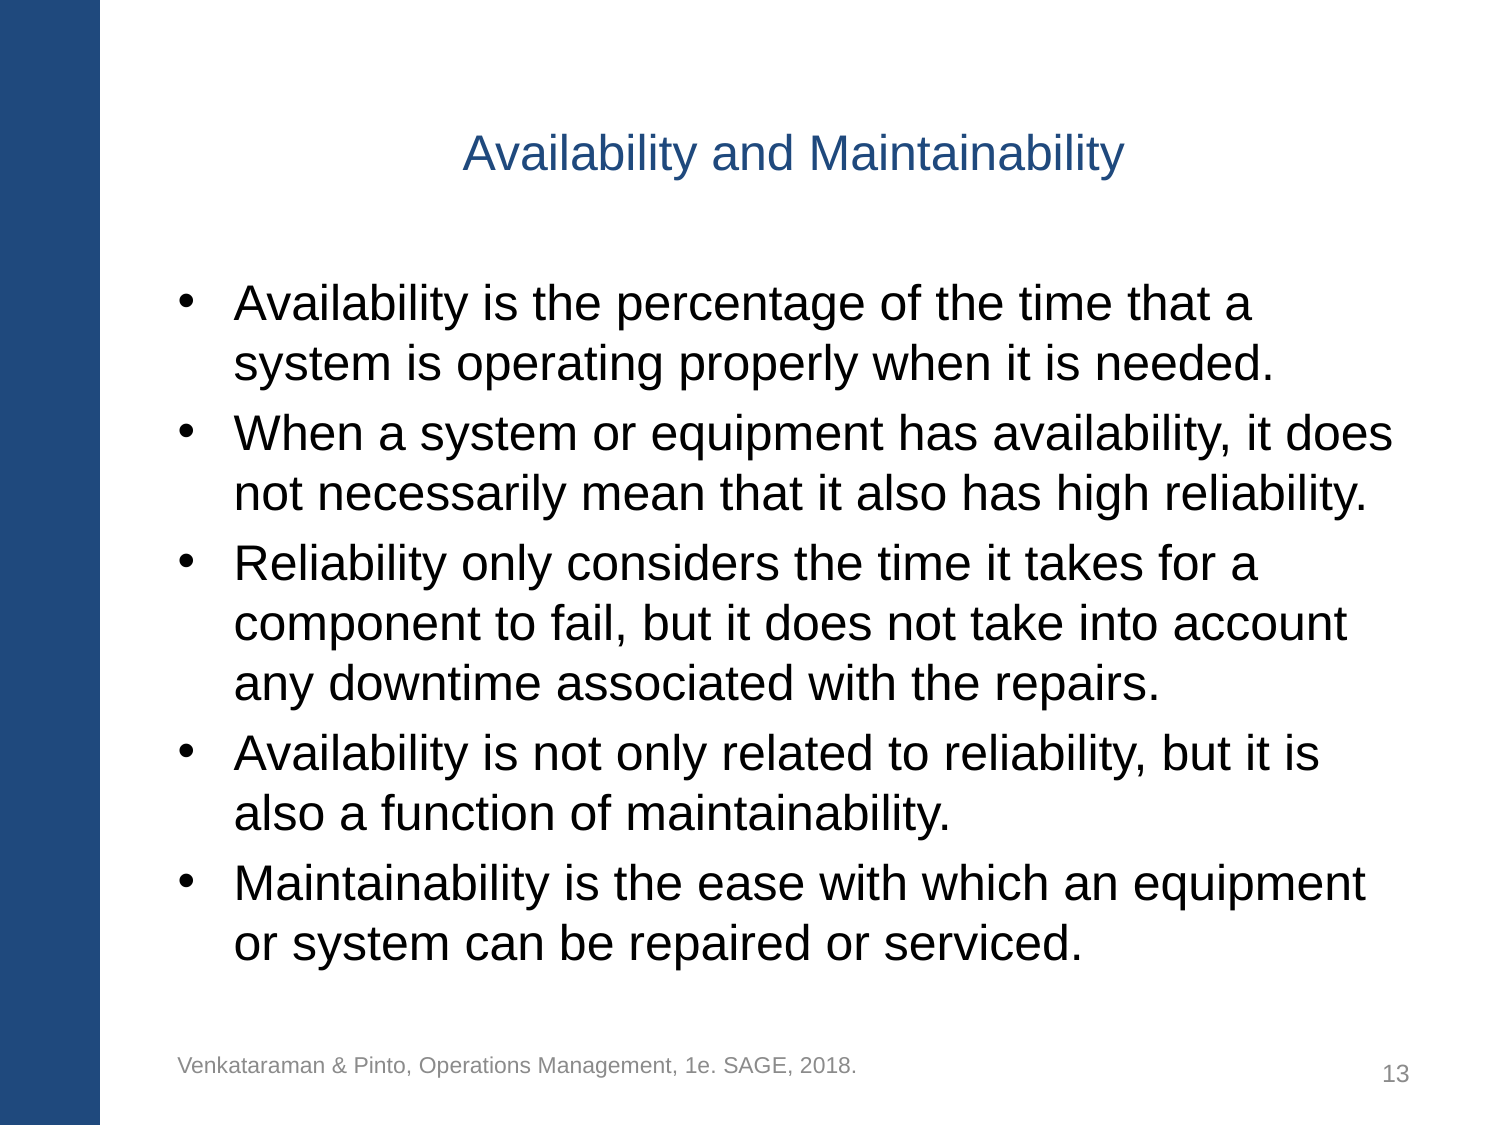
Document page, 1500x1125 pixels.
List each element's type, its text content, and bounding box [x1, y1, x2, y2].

footer Venkataraman & Pinto, Operations Management, 1e. SAGE, 2018. [162, 1042, 1313, 1103]
title Availability and Maintainability [162, 37, 1425, 262]
slide_number 13 [1350, 1042, 1425, 1103]
list Availability is the percentage of the time that a system is operating properly when it is needed. When a system or equipment has availability, it does not necessarily mean that it also has high reliability. Reliability only considers the time it takes for a component to fail, but it does not take into account any downtime associated with the repairs. Availability is not only related to reliability, but it is also a function of maintainability. Maintainability is the ease with which an equipment or system can be repaired or serviced. [162, 262, 1425, 1005]
